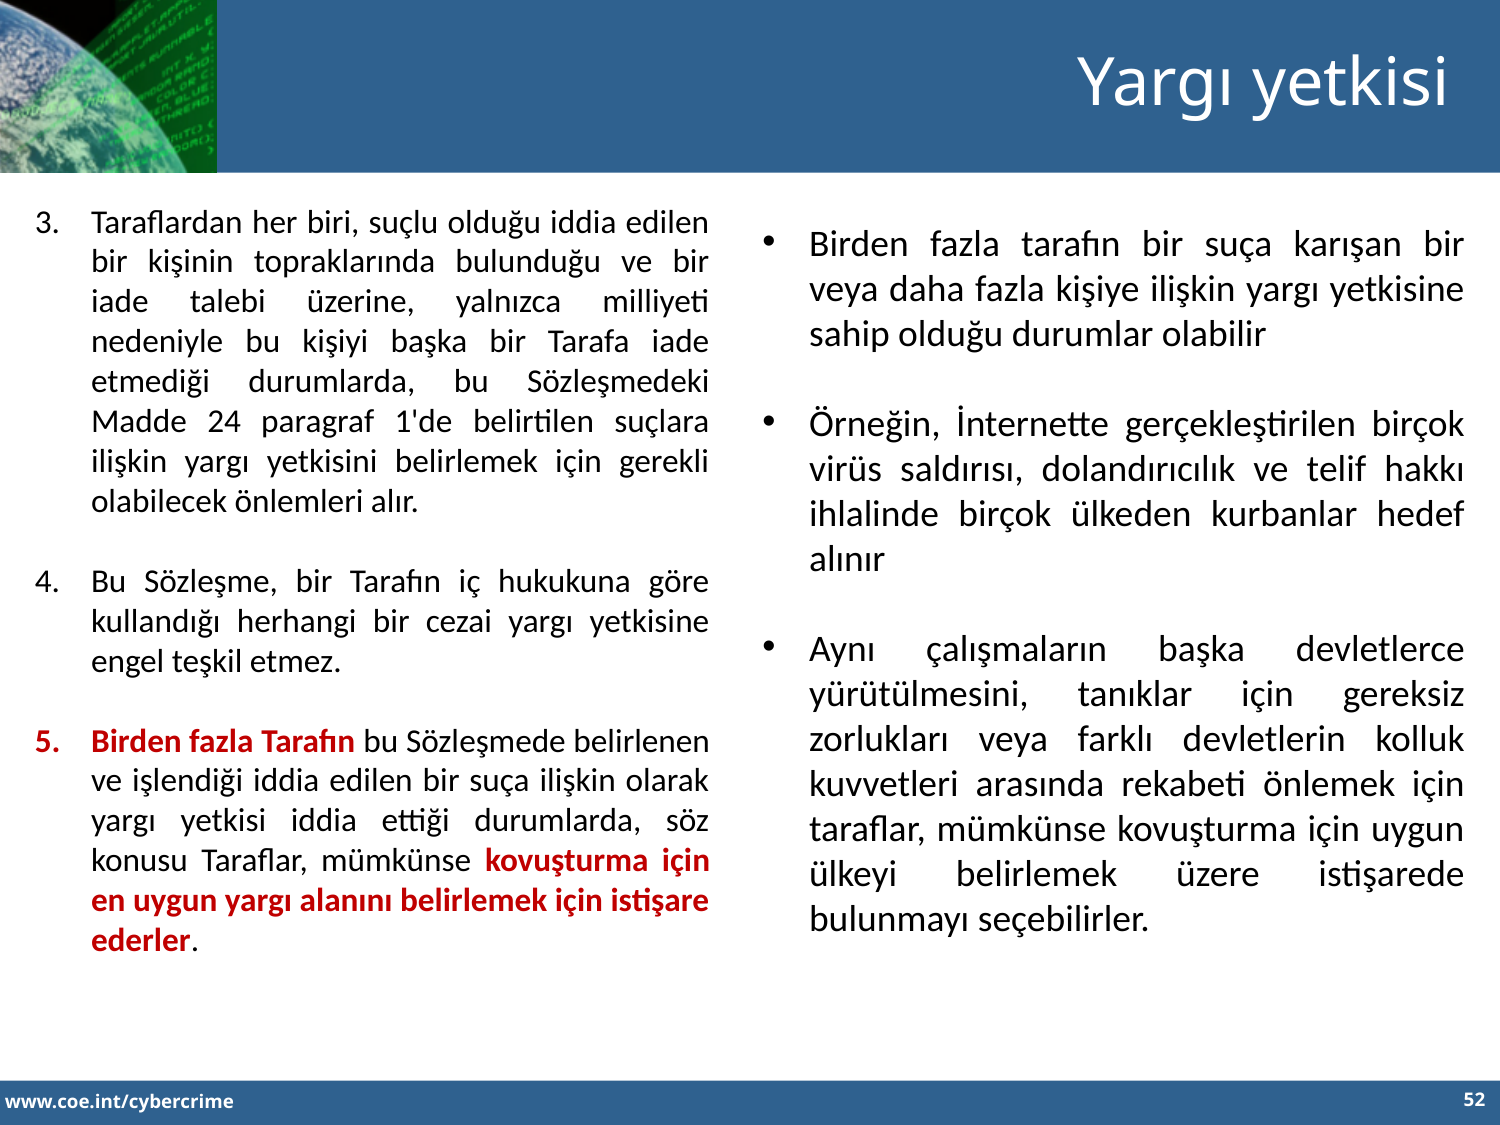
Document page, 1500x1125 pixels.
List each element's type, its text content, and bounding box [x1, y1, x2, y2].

text_box Taraflardan her biri, suçlu olduğu iddia edilen bir kişinin topraklarında bulunduğu ve bir iade talebi üzerine, yalnızca milliyeti nedeniyle bu kişiyi başka bir Tarafa iade etmediği durumlarda, bu Sözleşmedeki Madde 24 paragraf 1'de belirtilen suçlara ilişkin yargı yetkisini belirlemek için gerekli olabilecek önlemleri alır. Bu Sözleşme, bir Tarafın iç hukukuna göre kullandığı herhangi bir cezai yargı yetkisine engel teşkil etmez. Birden fazla Tarafın bu Sözleşmede belirlenen ve işlendiği iddia edilen bir suça ilişkin olarak yargı yetkisi iddia ettiği durumlarda, söz konusu Taraflar, mümkünse kovuşturma için en uygun yargı alanını belirlemek için istişare ederler. [19, 192, 726, 966]
picture [0, 0, 217, 173]
text_box Birden fazla tarafın bir suça karışan bir veya daha fazla kişiye ilişkin yargı yetkisine sahip olduğu durumlar olabilir Örneğin, İnternette gerçekleştirilen birçok virüs saldırısı, dolandırıcılık ve telif hakkı ihlalinde birçok ülkeden kurbanlar hedef alınır Aynı çalışmaların başka devletlerce yürütülmesini, tanıklar için gereksiz zorlukları veya farklı devletlerin kolluk kuvvetleri arasında rekabeti önlemek için taraflar, mümkünse kovuşturma için uygun ülkeyi belirlemek üzere istişarede bulunmayı seçebilirler. [747, 211, 1480, 946]
text_box Yargı yetkisi [230, 31, 1483, 126]
